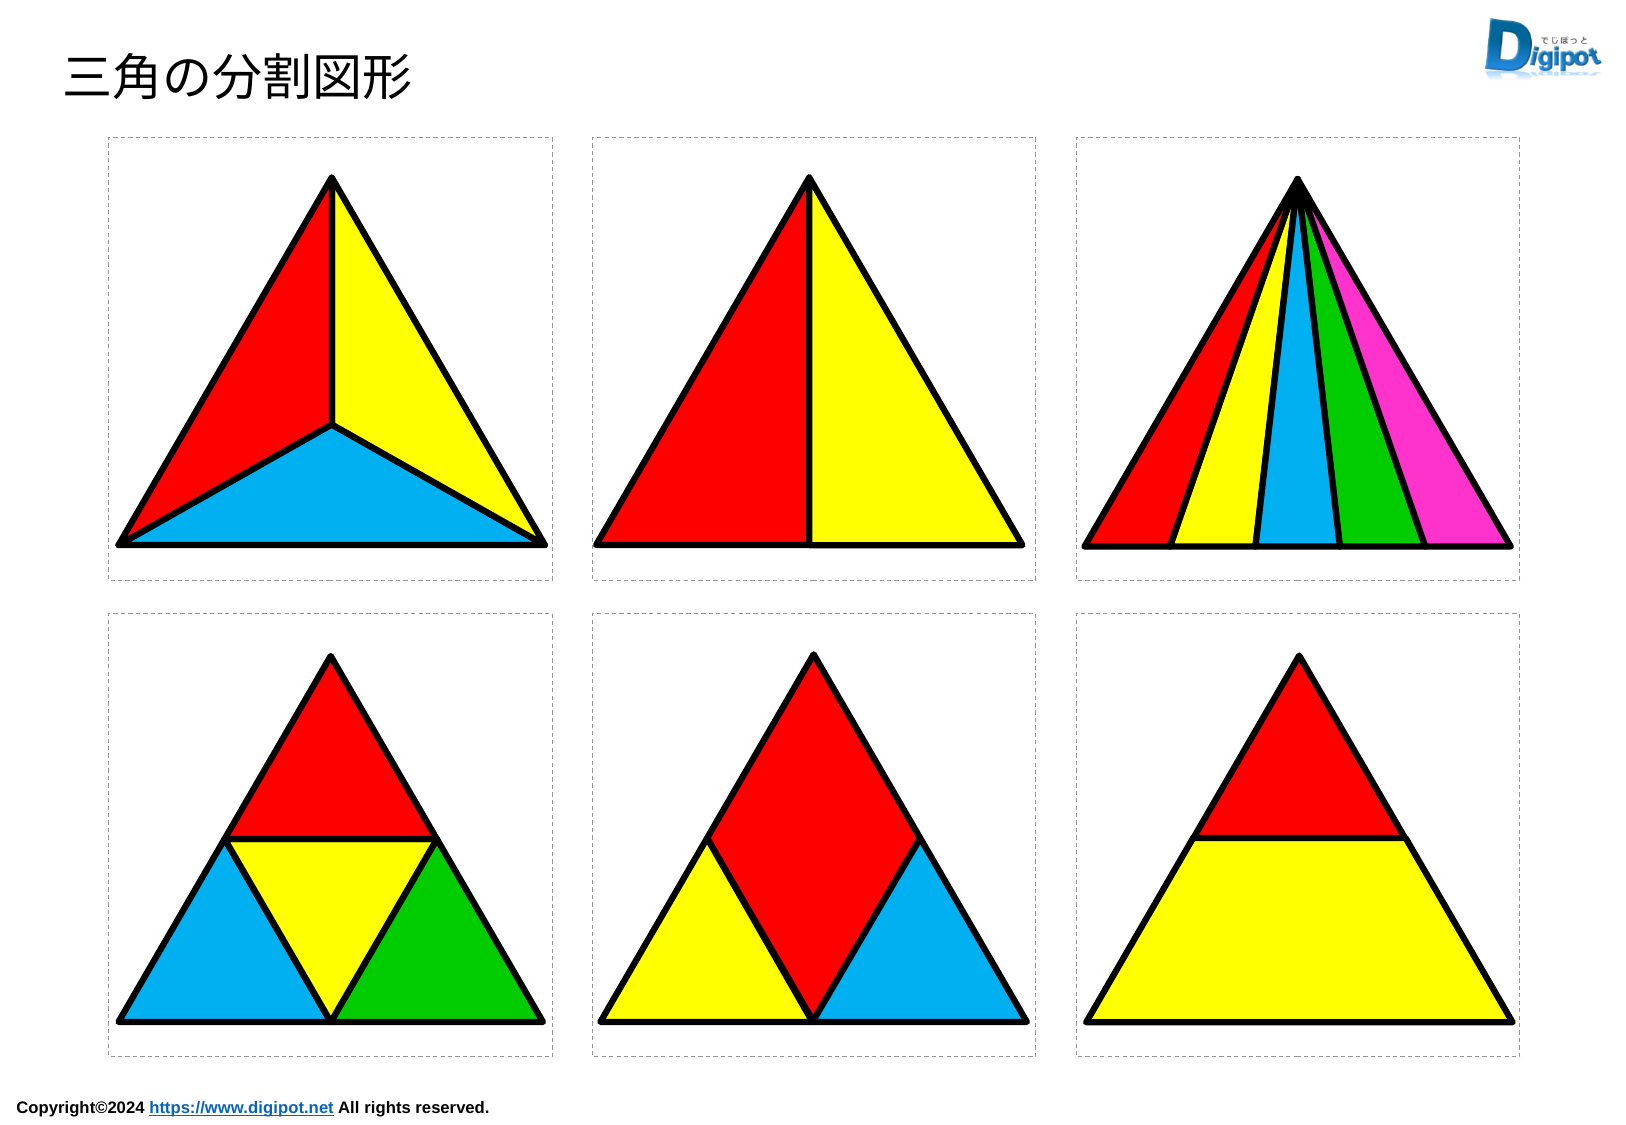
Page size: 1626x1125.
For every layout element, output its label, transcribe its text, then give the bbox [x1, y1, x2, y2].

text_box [1086, 655, 1513, 1023]
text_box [118, 655, 544, 1022]
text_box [600, 654, 1027, 1022]
picture [1485, 18, 1602, 82]
text_box 三角の分割図形 [47, 38, 427, 113]
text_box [118, 177, 545, 545]
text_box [1084, 179, 1511, 547]
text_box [596, 177, 1023, 545]
